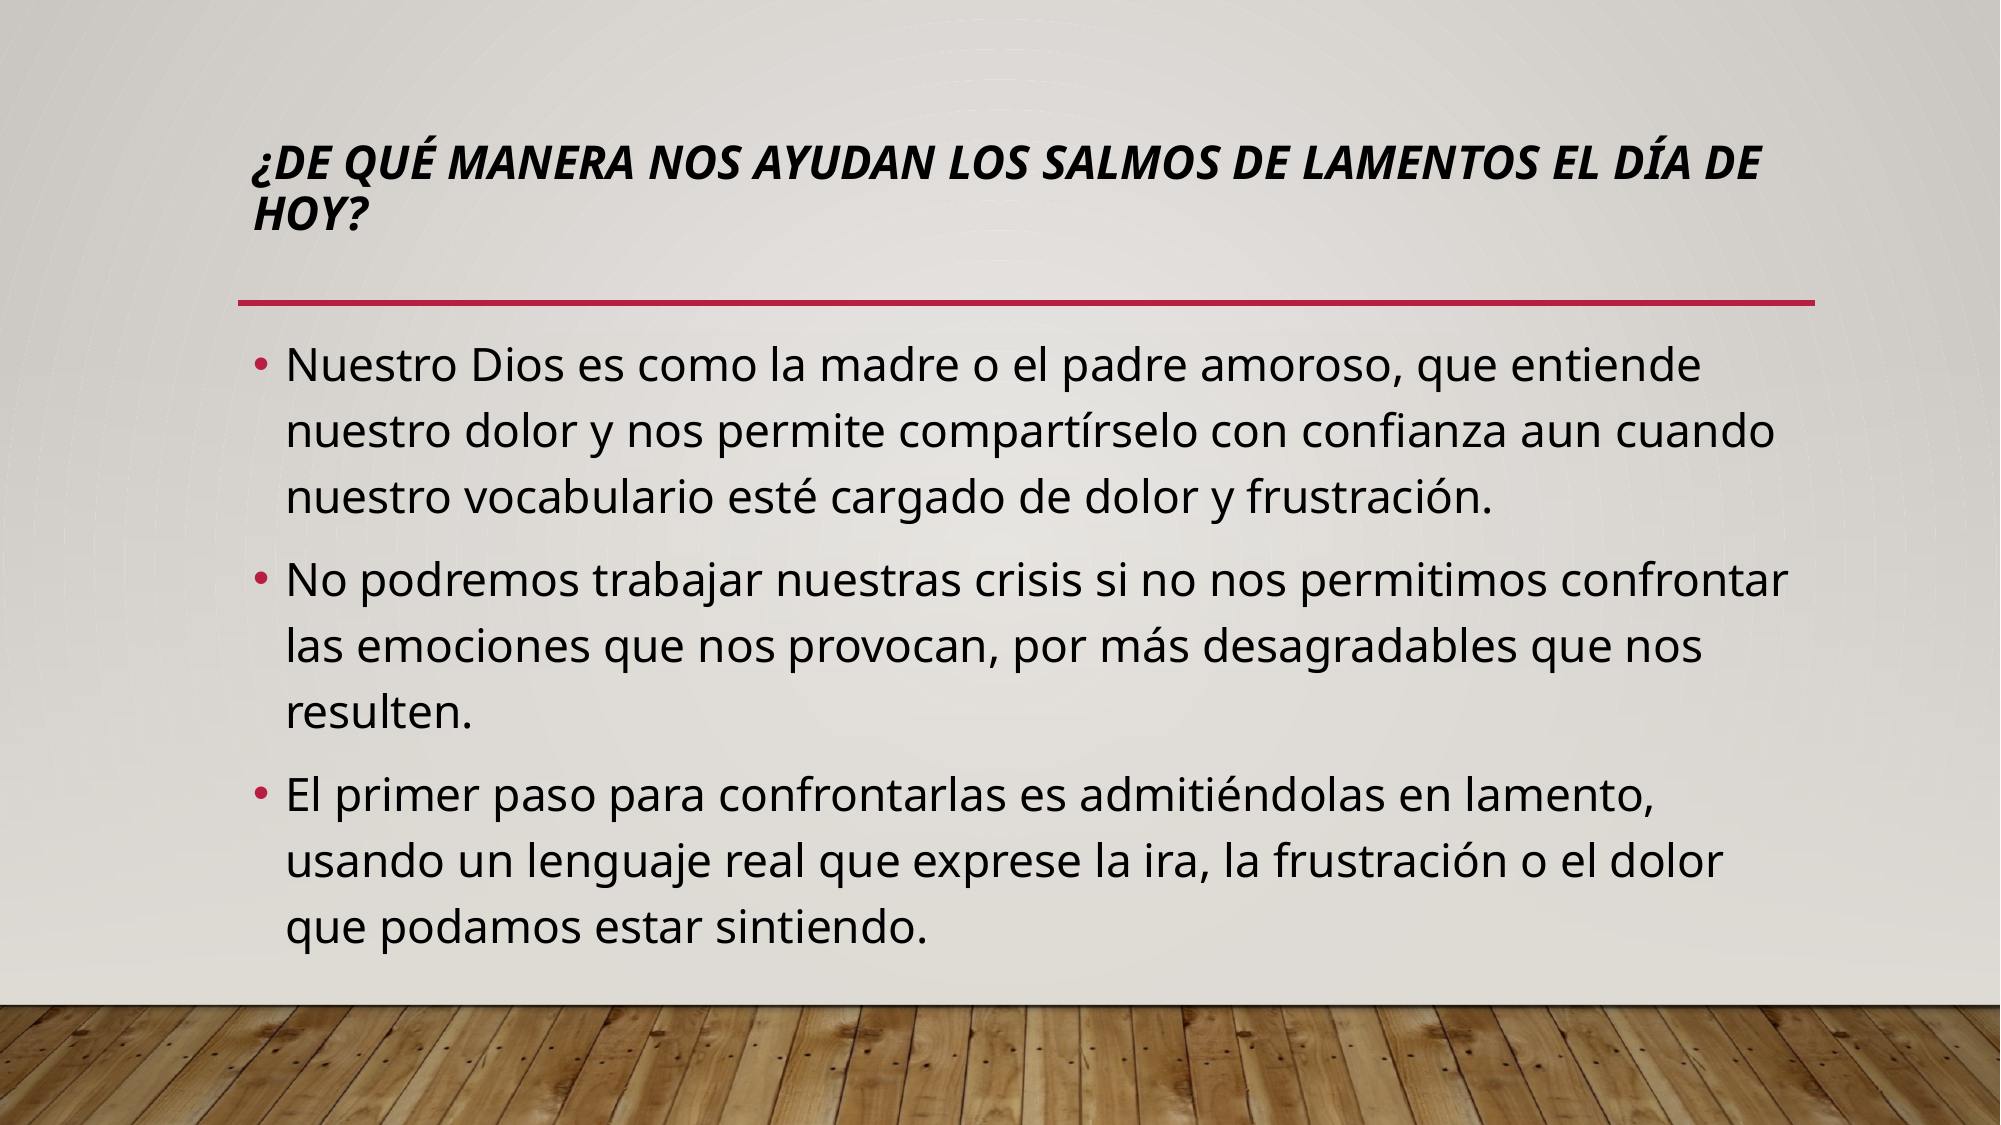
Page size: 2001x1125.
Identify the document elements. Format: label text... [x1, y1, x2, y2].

list Nuestro Dios es como la madre o el padre amoroso, que entiende nuestro dolor y nos permite compartírselo con confianza aun cuando nuestro vocabulario esté cargado de dolor y frustración. No podremos trabajar nuestras crisis si no nos permitimos confrontar las emociones que nos provocan, por más desagradables que nos resulten. El primer paso para confrontarlas es admitiéndolas en lamento, usando un lenguaje real que exprese la ira, la frustración o el dolor que podamos estar sintiendo. [238, 317, 1814, 973]
title ¿De qué manera nos ayudan los salmos de lamentos el día de hoy? [238, 131, 1814, 305]
picture [0, 1005, 2000, 1125]
